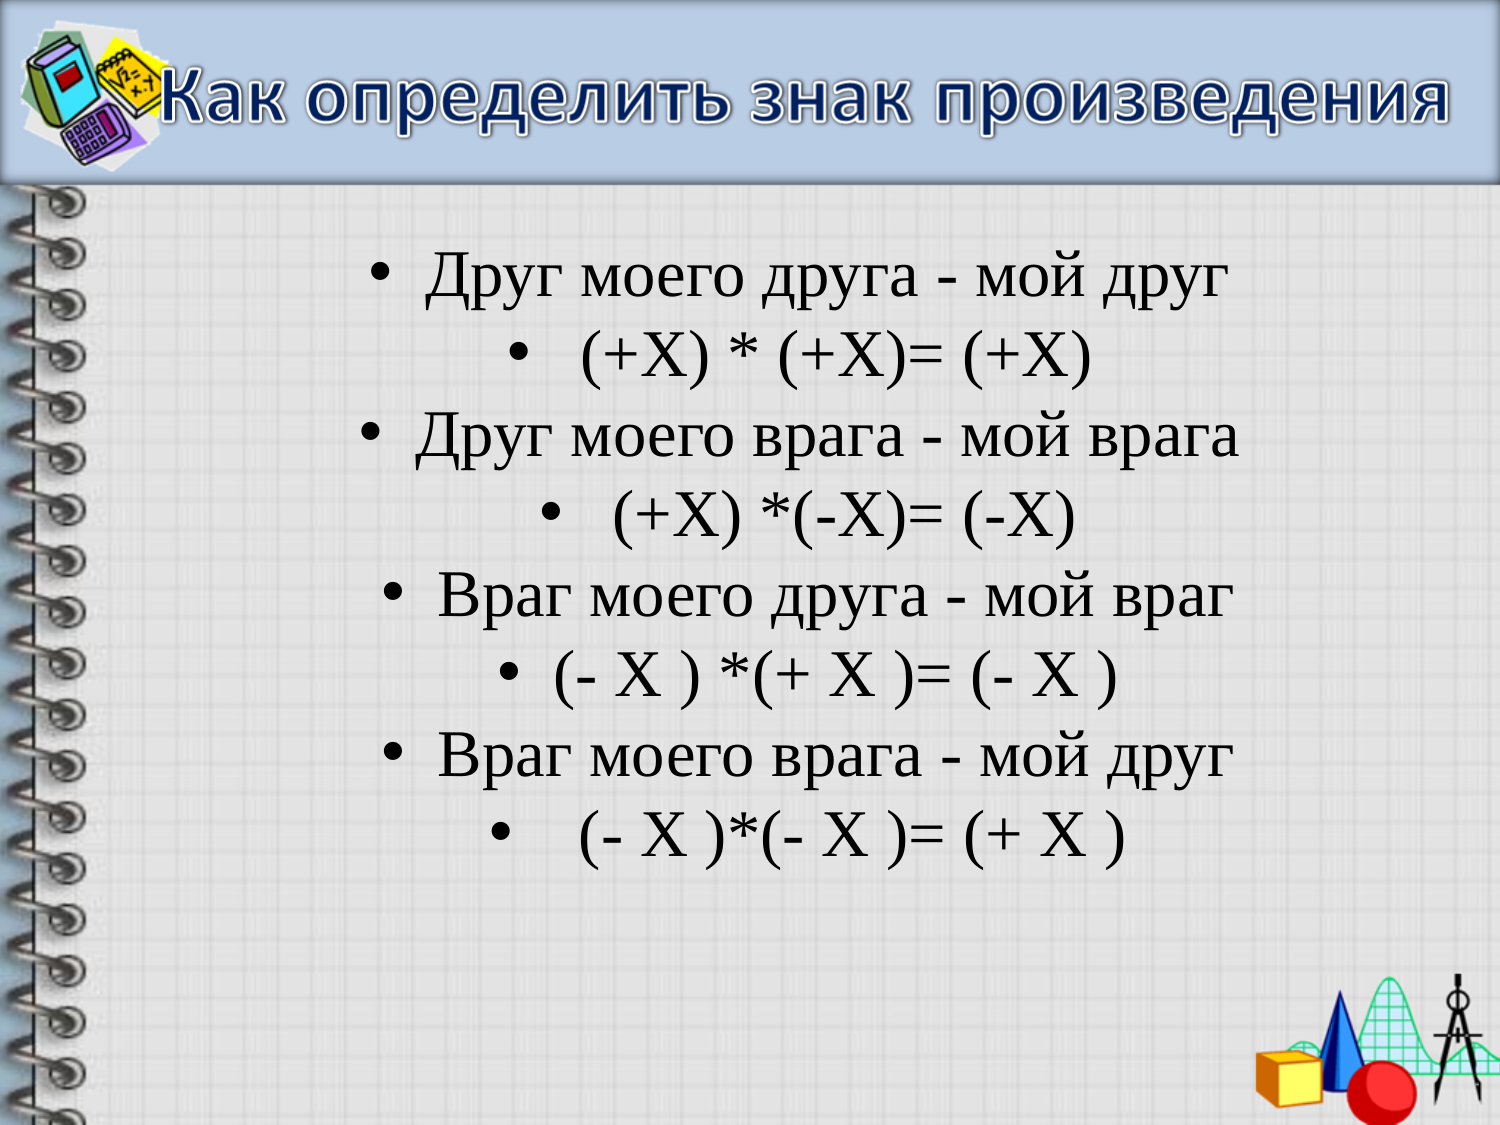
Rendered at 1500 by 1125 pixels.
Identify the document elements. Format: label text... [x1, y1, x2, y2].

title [100, 0, 1500, 190]
picture [0, 0, 1500, 1125]
list Друг моего друга - мой друг (+X) * (+X)= (+X) Друг моего врага - мой врага (+X) *(-X)= (-X) Враг моего друга - мой враг (- X ) *(+ X )= (- X ) Враг моего врага - мой друг (- X )*(- X )= (+ X ) [117, 222, 1500, 1079]
